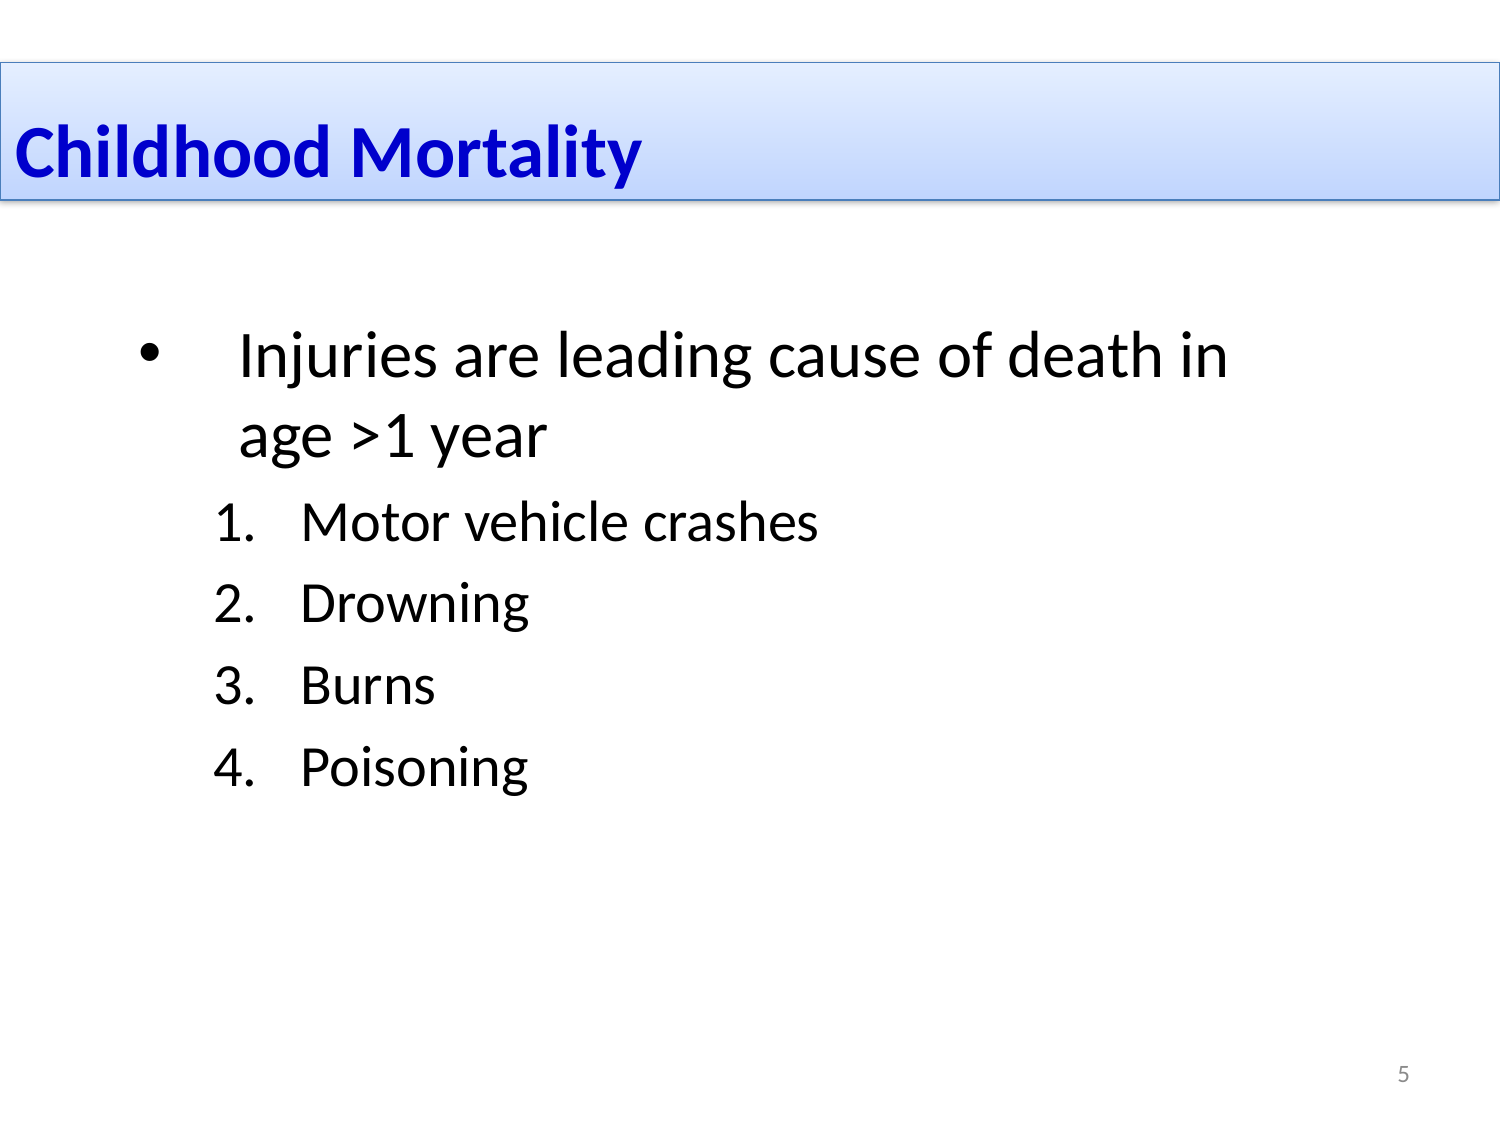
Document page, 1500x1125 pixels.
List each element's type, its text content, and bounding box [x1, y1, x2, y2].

slide_number 5 [1074, 1042, 1425, 1103]
title Childhood Mortality [0, 62, 1500, 201]
list Injuries are leading cause of death in age >1 year Motor vehicle crashes Drowning Burns Poisoning [123, 303, 1277, 979]
